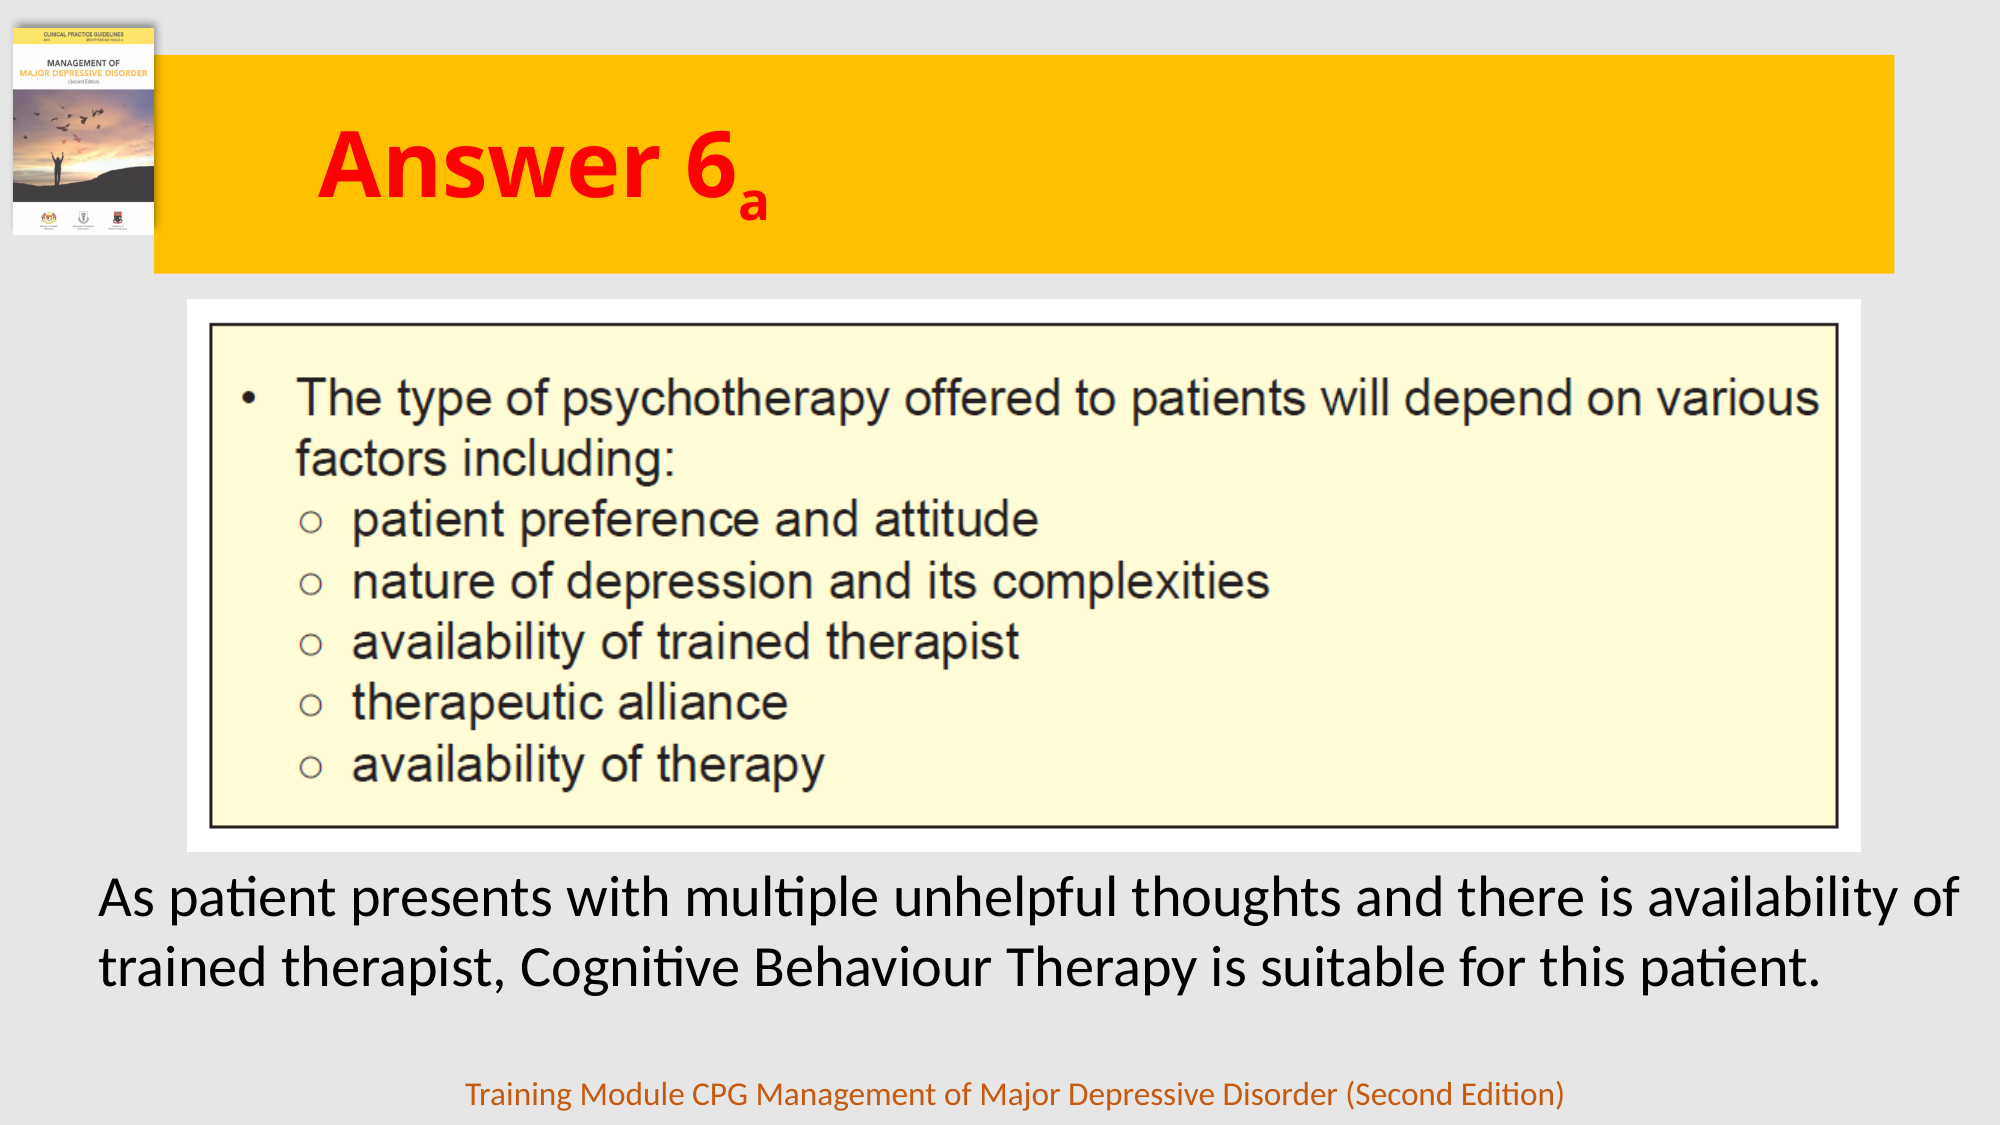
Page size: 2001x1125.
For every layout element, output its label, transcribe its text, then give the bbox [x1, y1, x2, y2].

picture [186, 299, 1862, 852]
text_box As patient presents with multiple unhelpful thoughts and there is availability of trained therapist, Cognitive Behaviour Therapy is suitable for this patient. [83, 851, 2000, 1051]
text_box Training Module CPG Management of Major Depressive Disorder (Second Edition) [450, 1065, 1832, 1120]
title Answer 6a [153, 54, 1895, 274]
picture [13, 28, 154, 235]
